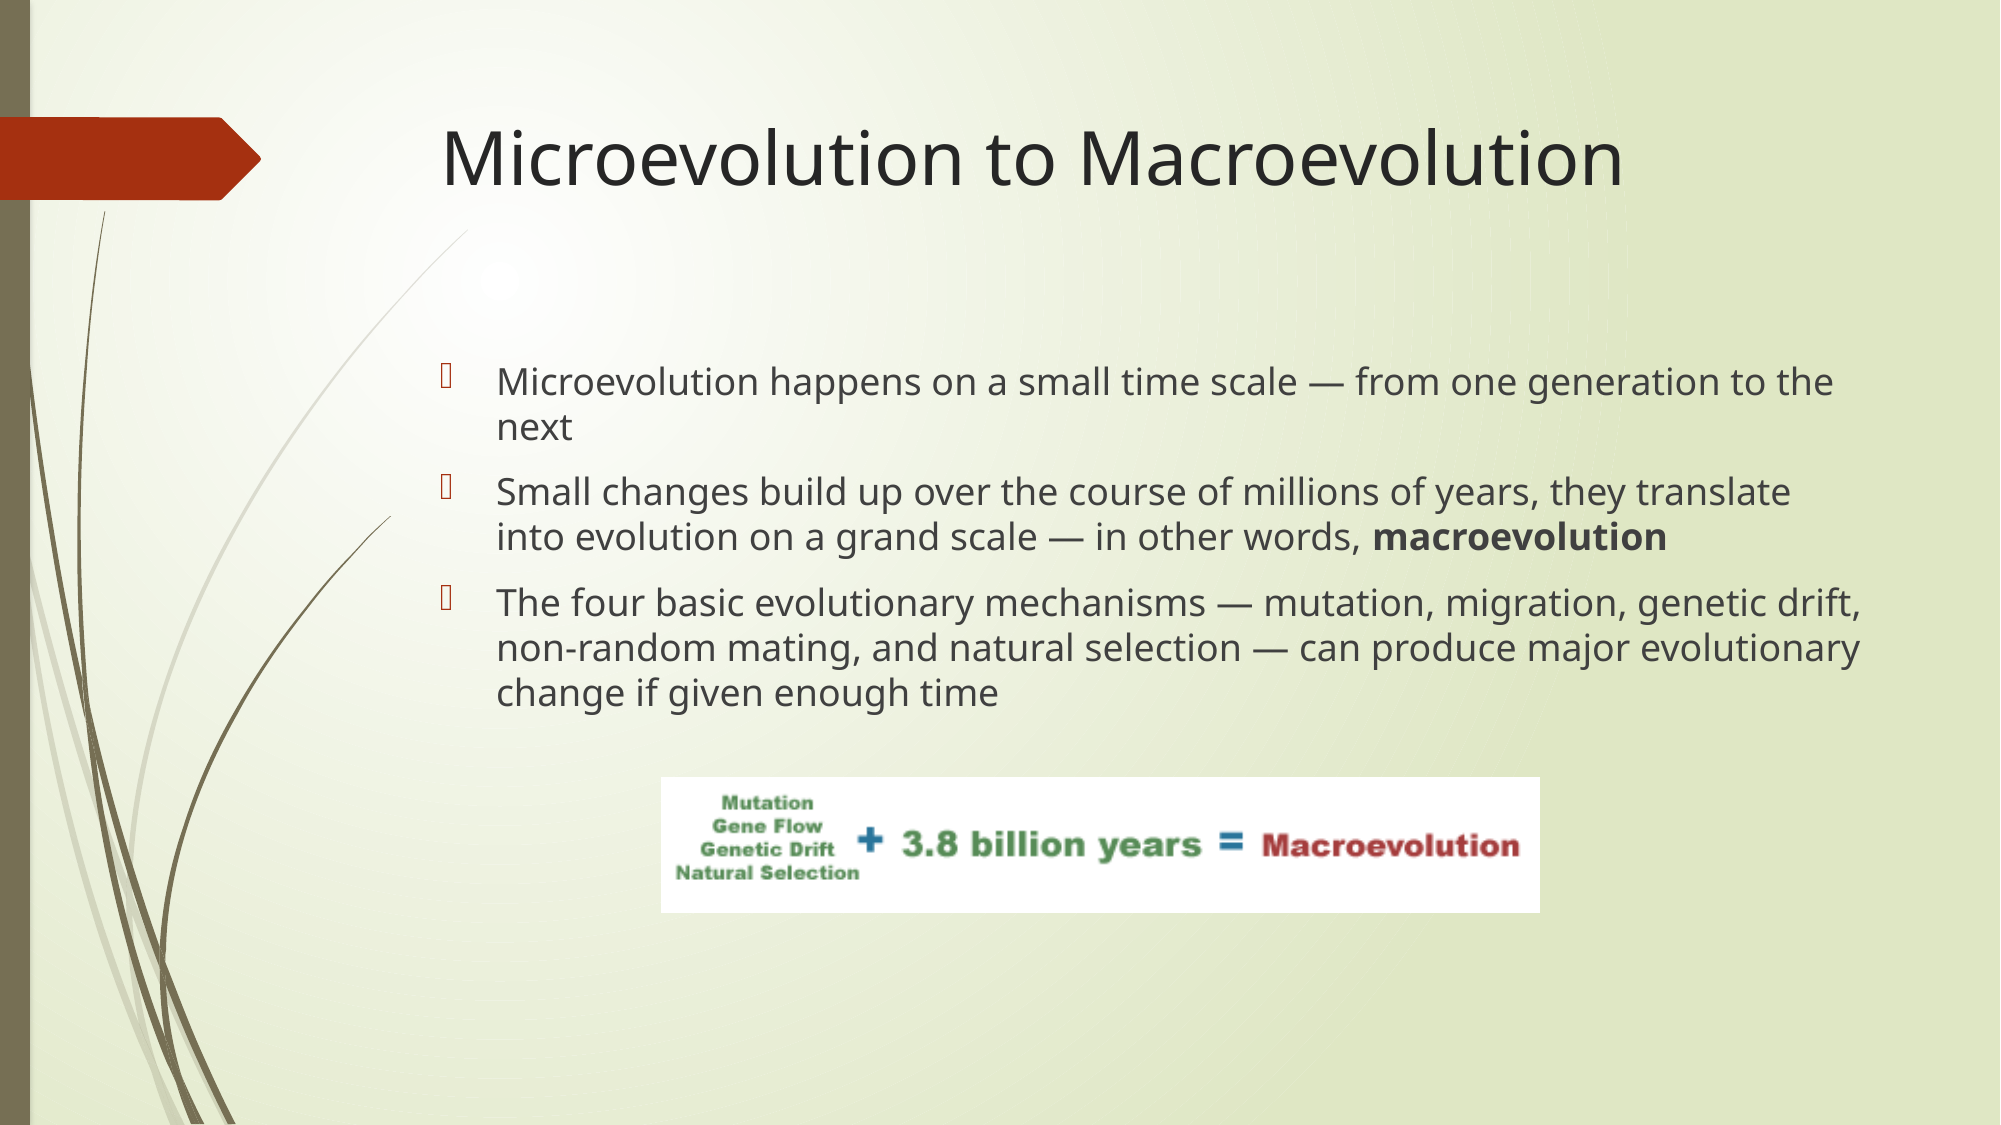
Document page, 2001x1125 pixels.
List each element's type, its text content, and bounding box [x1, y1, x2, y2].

picture [660, 777, 1540, 913]
title Microevolution to Macroevolution [425, 102, 1888, 313]
list Microevolution happens on a small time scale — from one generation to the next Small changes build up over the course of millions of years, they translate into evolution on a grand scale — in other words, macroevolution The four basic evolutionary mechanisms — mutation, migration, genetic drift, non-random mating, and natural selection — can produce major evolutionary change if given enough time [424, 350, 1888, 970]
